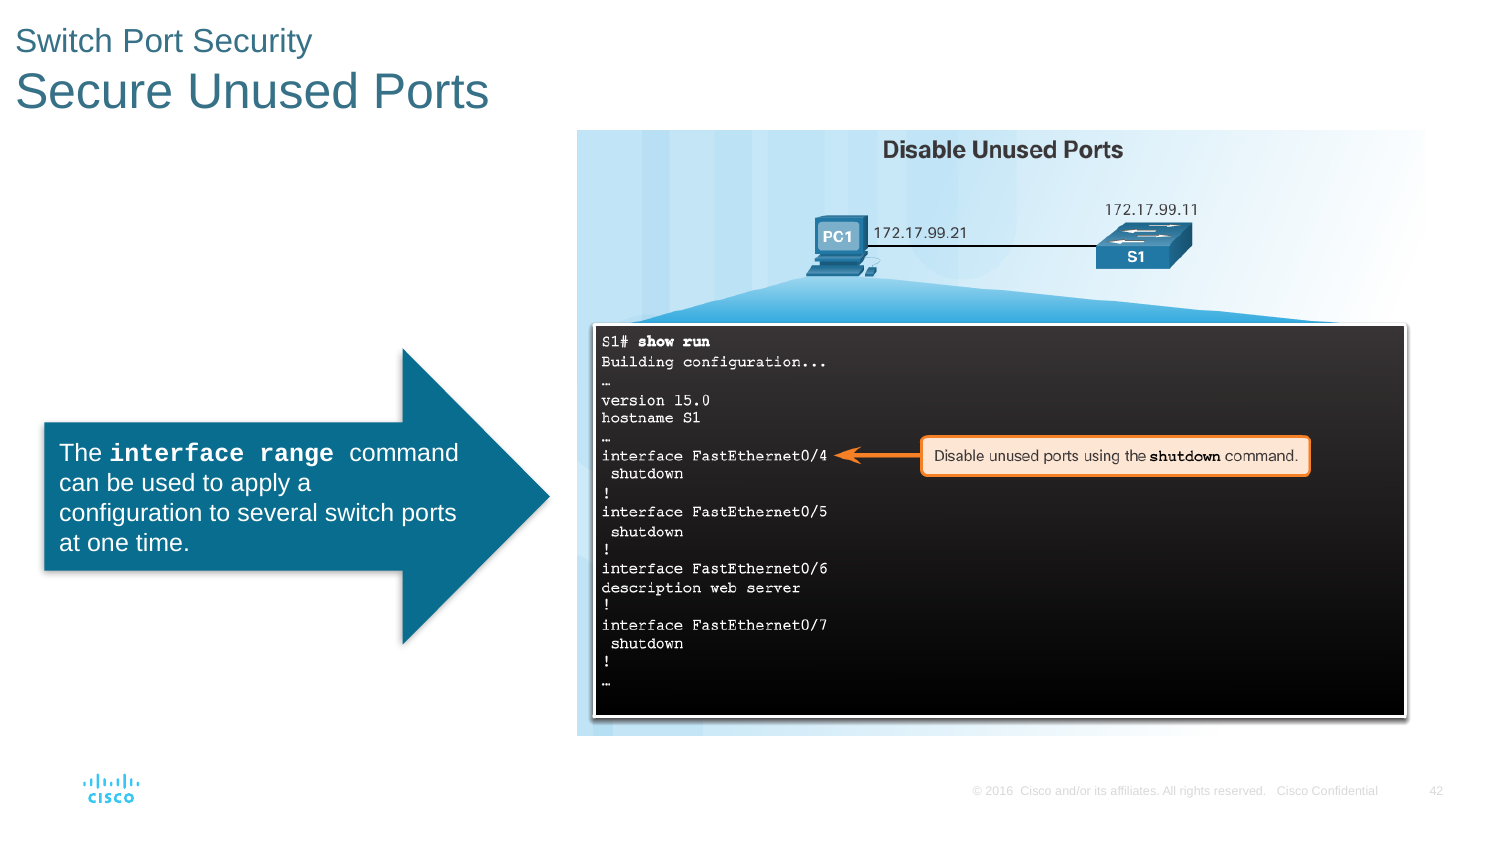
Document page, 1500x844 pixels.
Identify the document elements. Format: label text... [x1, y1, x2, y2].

picture [576, 130, 1425, 736]
text_box The interface range command can be used to apply a configuration to several switch ports at one time. [44, 348, 550, 645]
title Switch Port Security Secure Unused Ports [0, 6, 1500, 131]
